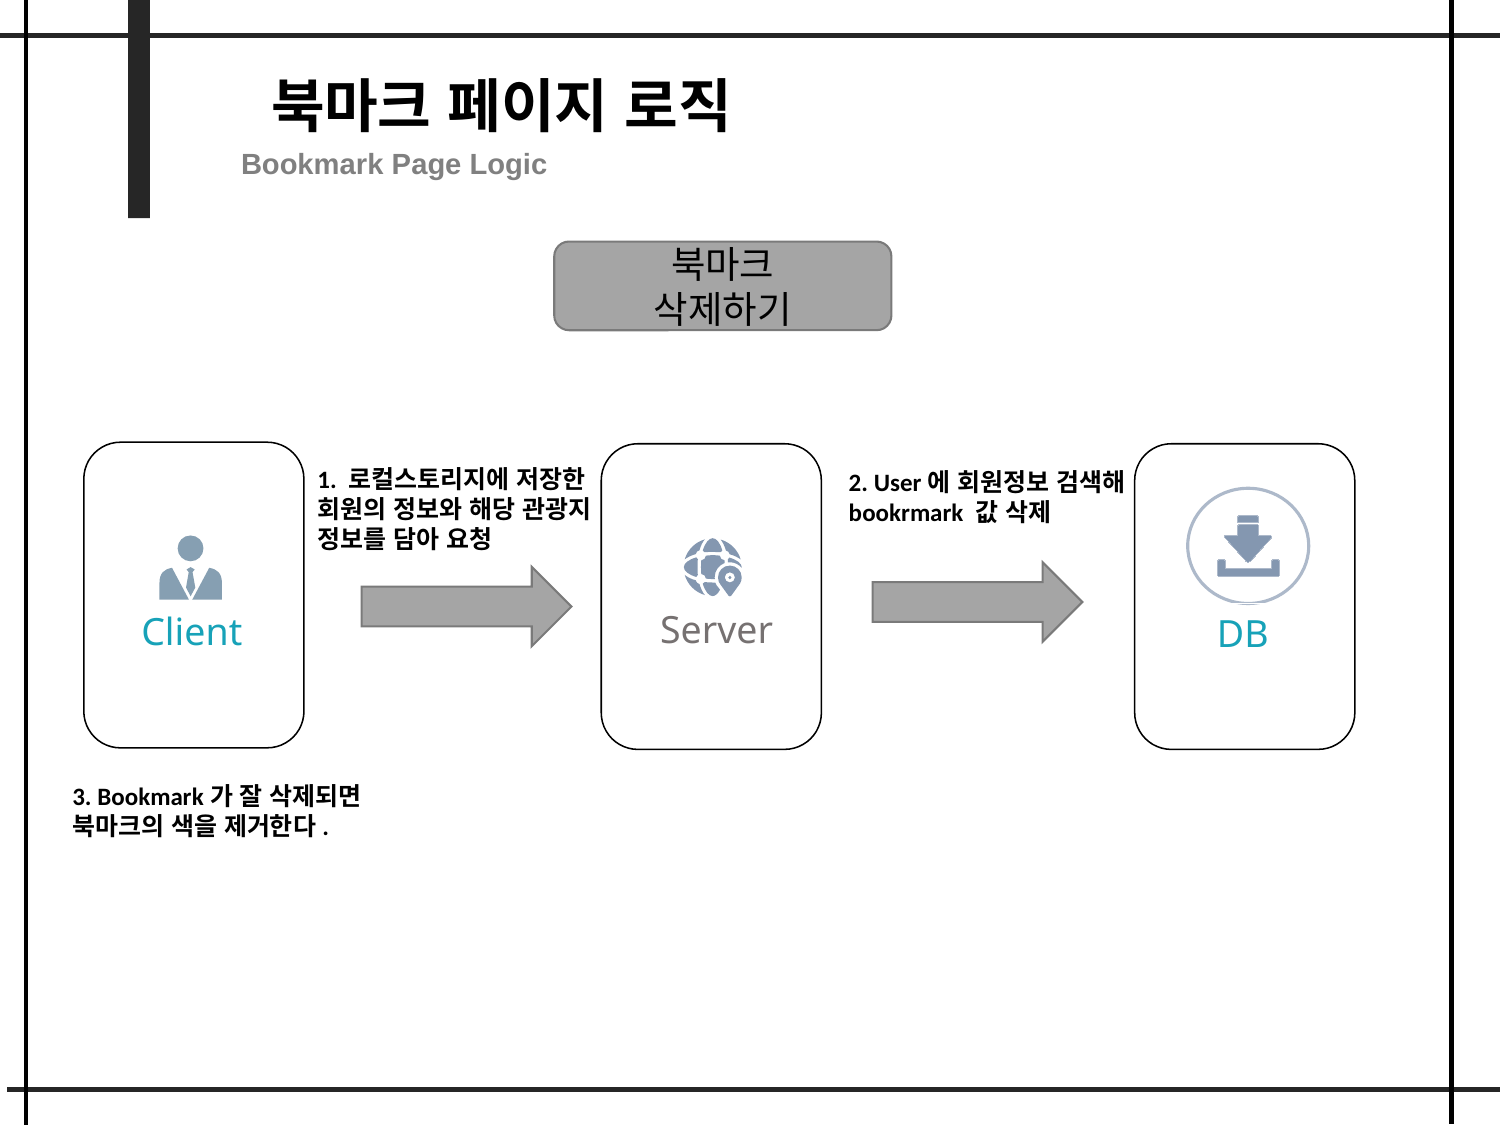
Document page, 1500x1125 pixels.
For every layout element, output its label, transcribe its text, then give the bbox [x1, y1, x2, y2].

text_box 2. User에 회원정보 검색해 bookrmark 값 삭제 [833, 458, 1212, 534]
text_box 1. 로컬스토리지에 저장한 회원의 정보와 해당 관광지 정보를 담아 요청 [302, 456, 640, 591]
text_box 북마크 삭제하기 [553, 240, 893, 332]
text_box Bookmark Page Logic [226, 138, 563, 189]
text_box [683, 538, 742, 597]
text_box [601, 443, 822, 750]
text_box [83, 442, 304, 748]
text_box 북마크 페이지 로직 [226, 61, 747, 147]
text_box [1134, 443, 1355, 750]
text_box [127, 0, 151, 35]
text_box [360, 564, 573, 649]
text_box Client [77, 602, 83, 659]
text_box [871, 559, 1084, 645]
text_box Server [822, 605, 831, 651]
text_box 3. Bookmark가 잘 삭제되면 북마크의 색을 제거한다. [57, 773, 452, 848]
text_box DB [1128, 603, 1134, 661]
text_box [127, 36, 151, 219]
